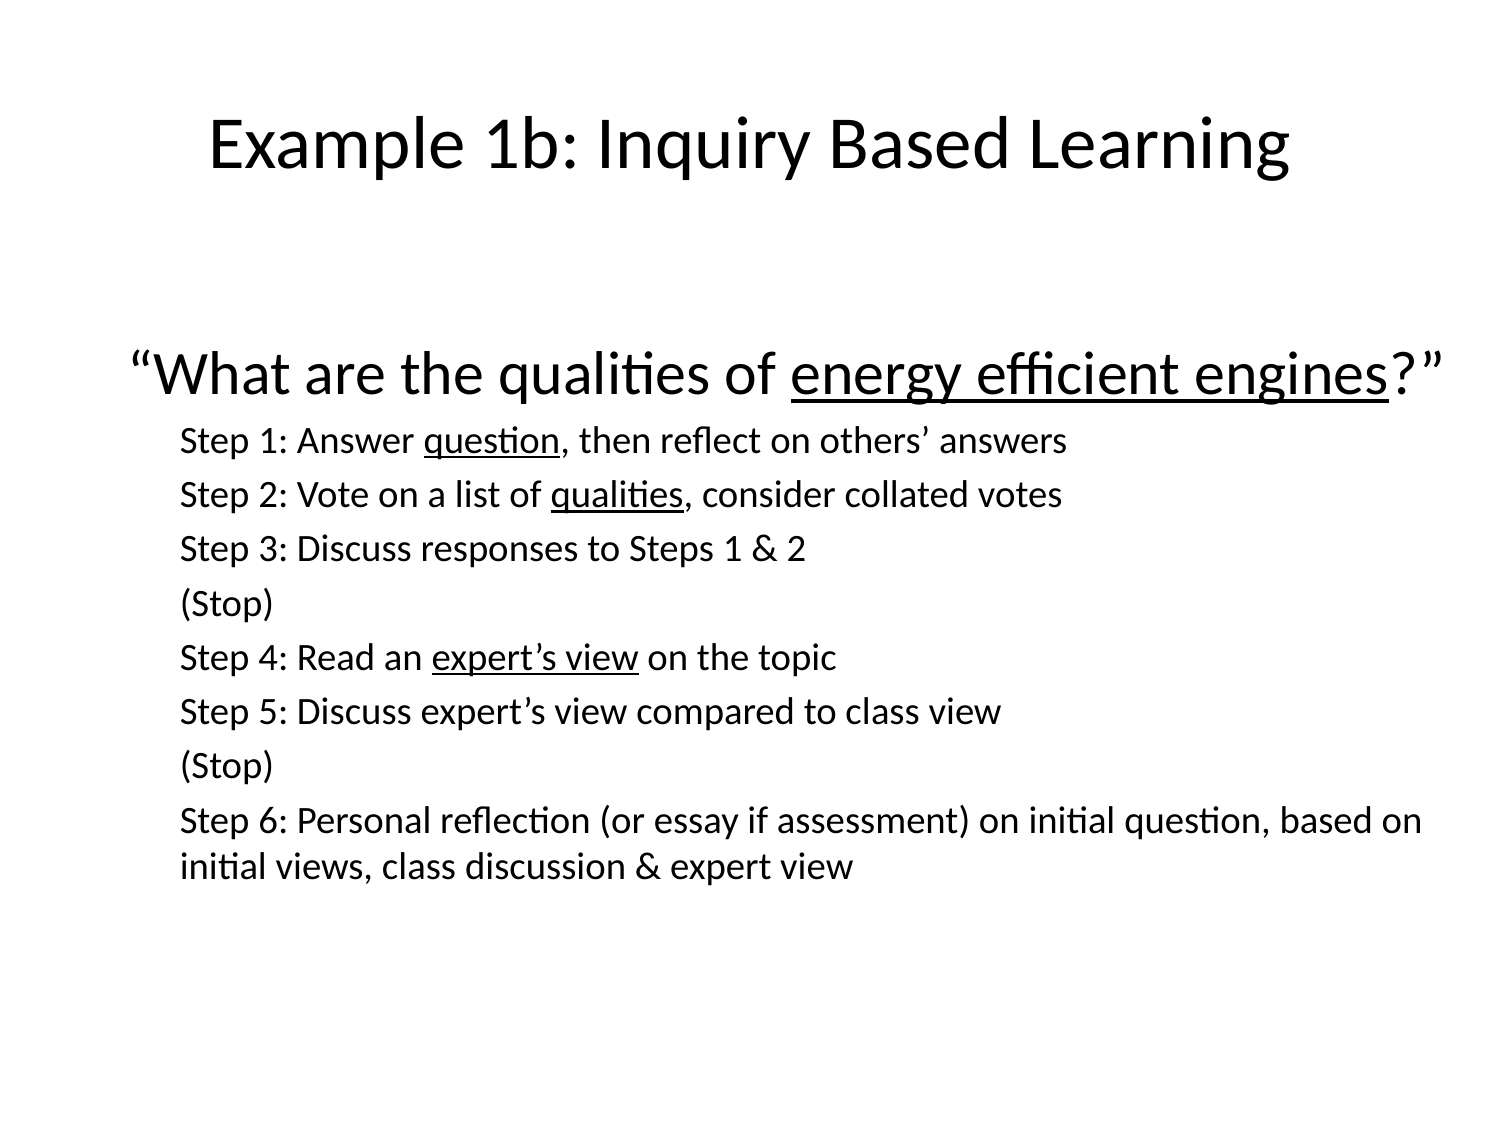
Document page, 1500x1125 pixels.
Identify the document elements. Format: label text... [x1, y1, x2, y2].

title Example 1b: Inquiry Based Learning [75, 45, 1425, 233]
list “What are the qualities of energy efficient engines?” Step 1: Answer question, then reflect on others’ answers Step 2: Vote on a list of qualities, consider collated votes Step 3: Discuss responses to Steps 1 & 2 (Stop) Step 4: Read an expert’s view on the topic Step 5: Discuss expert’s view compared to class view (Stop) Step 6: Personal reflection (or essay if assessment) on initial question, based on initial views, class discussion & expert view [112, 324, 1471, 1059]
